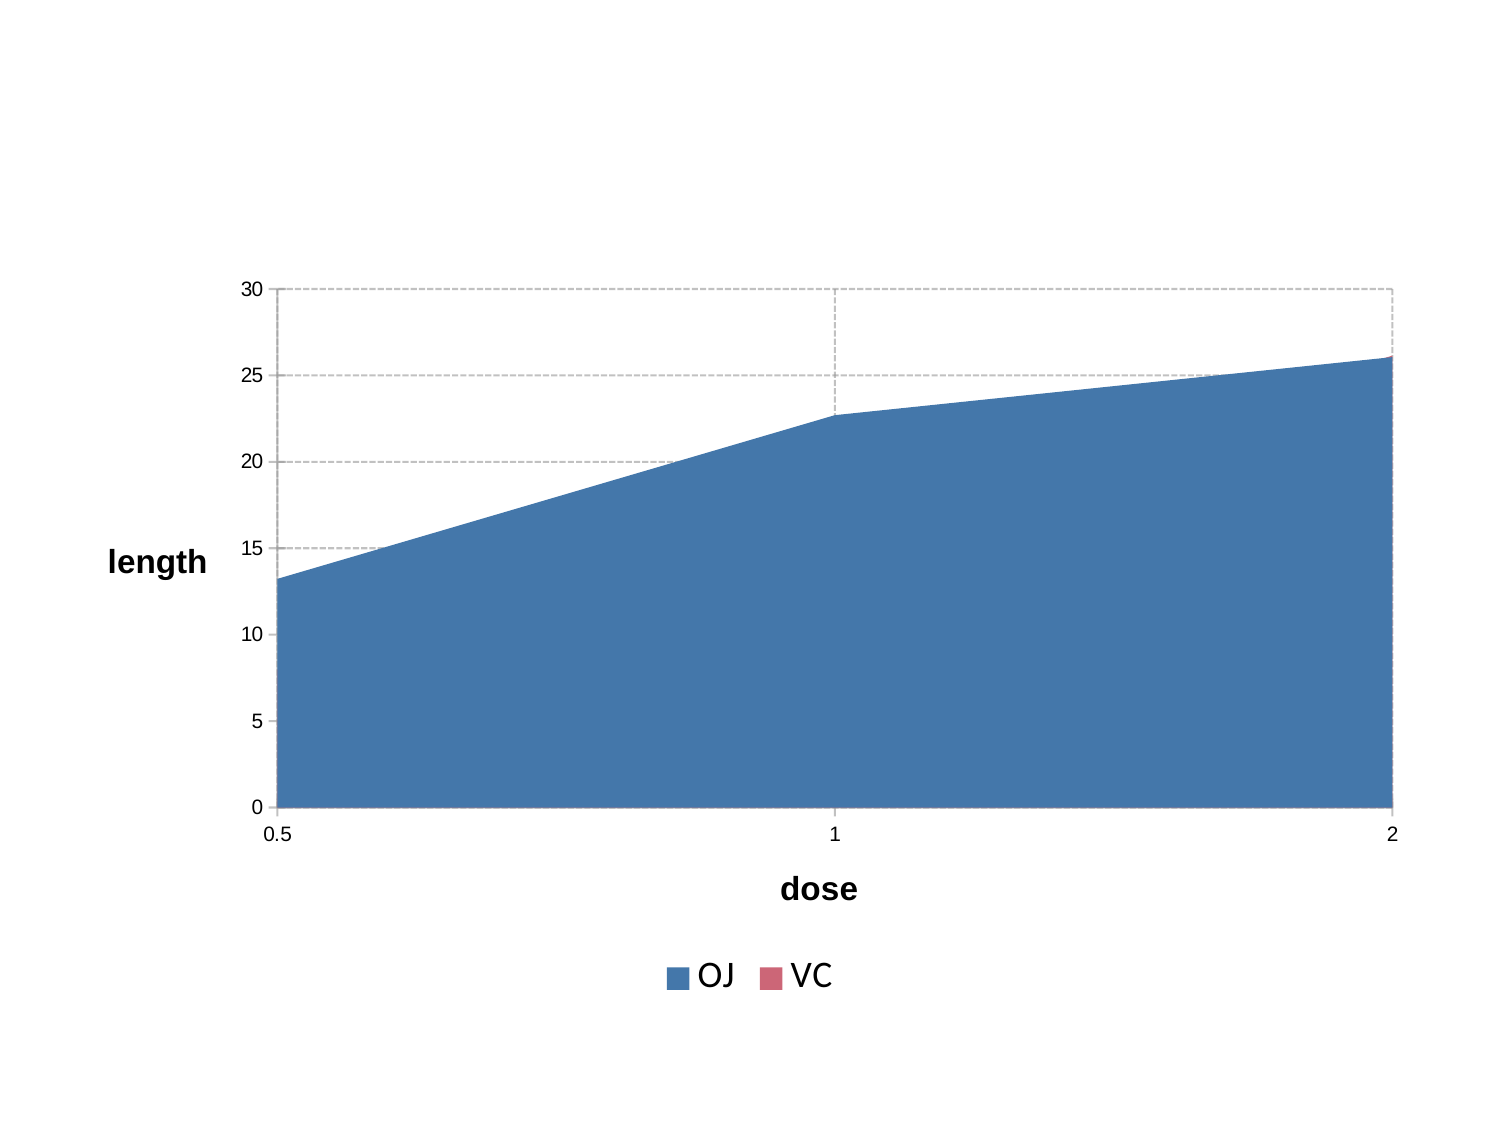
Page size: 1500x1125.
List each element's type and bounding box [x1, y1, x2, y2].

chart [74, 262, 1426, 1006]
